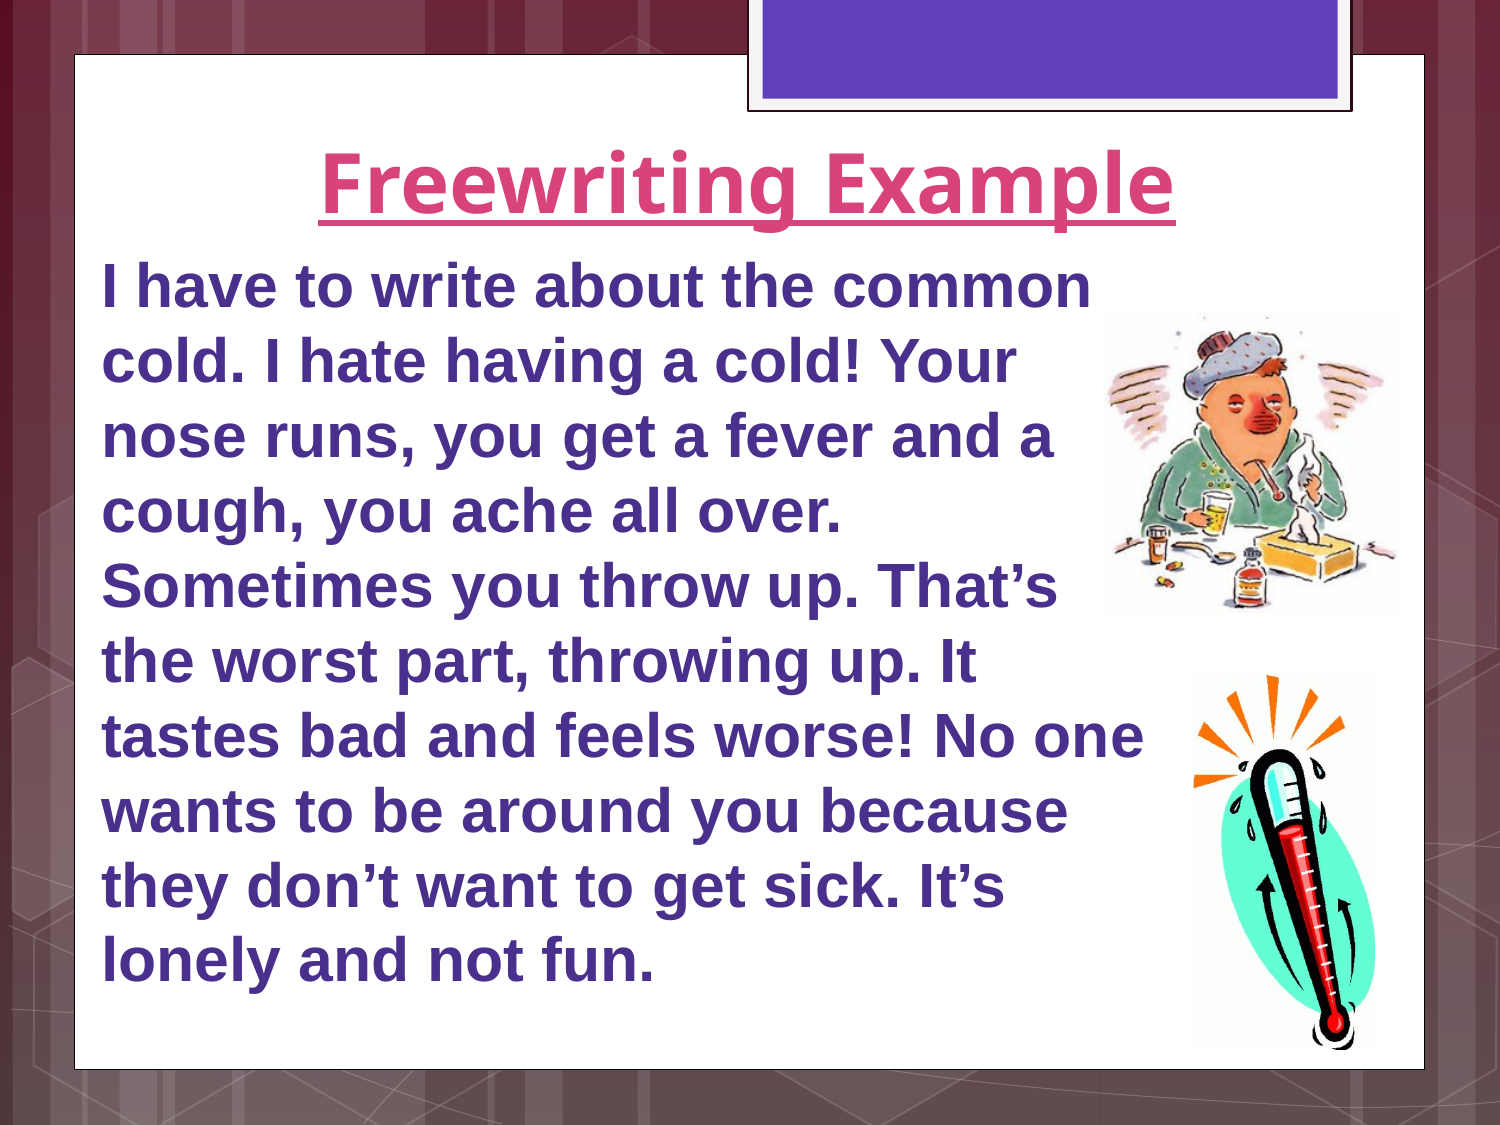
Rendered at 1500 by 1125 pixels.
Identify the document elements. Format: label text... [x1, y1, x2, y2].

list I have to write about the common cold. I hate having a cold! Your nose runs, you get a fever and a cough, you ache all over. Sometimes you throw up. That’s the worst part, throwing up. It tastes bad and feels worse! No one wants to be around you because they don’t want to get sick. It’s lonely and not fun. [75, 237, 1163, 1038]
title Freewriting Example [171, 50, 1324, 238]
picture [1103, 312, 1401, 613]
picture [1193, 674, 1376, 1051]
